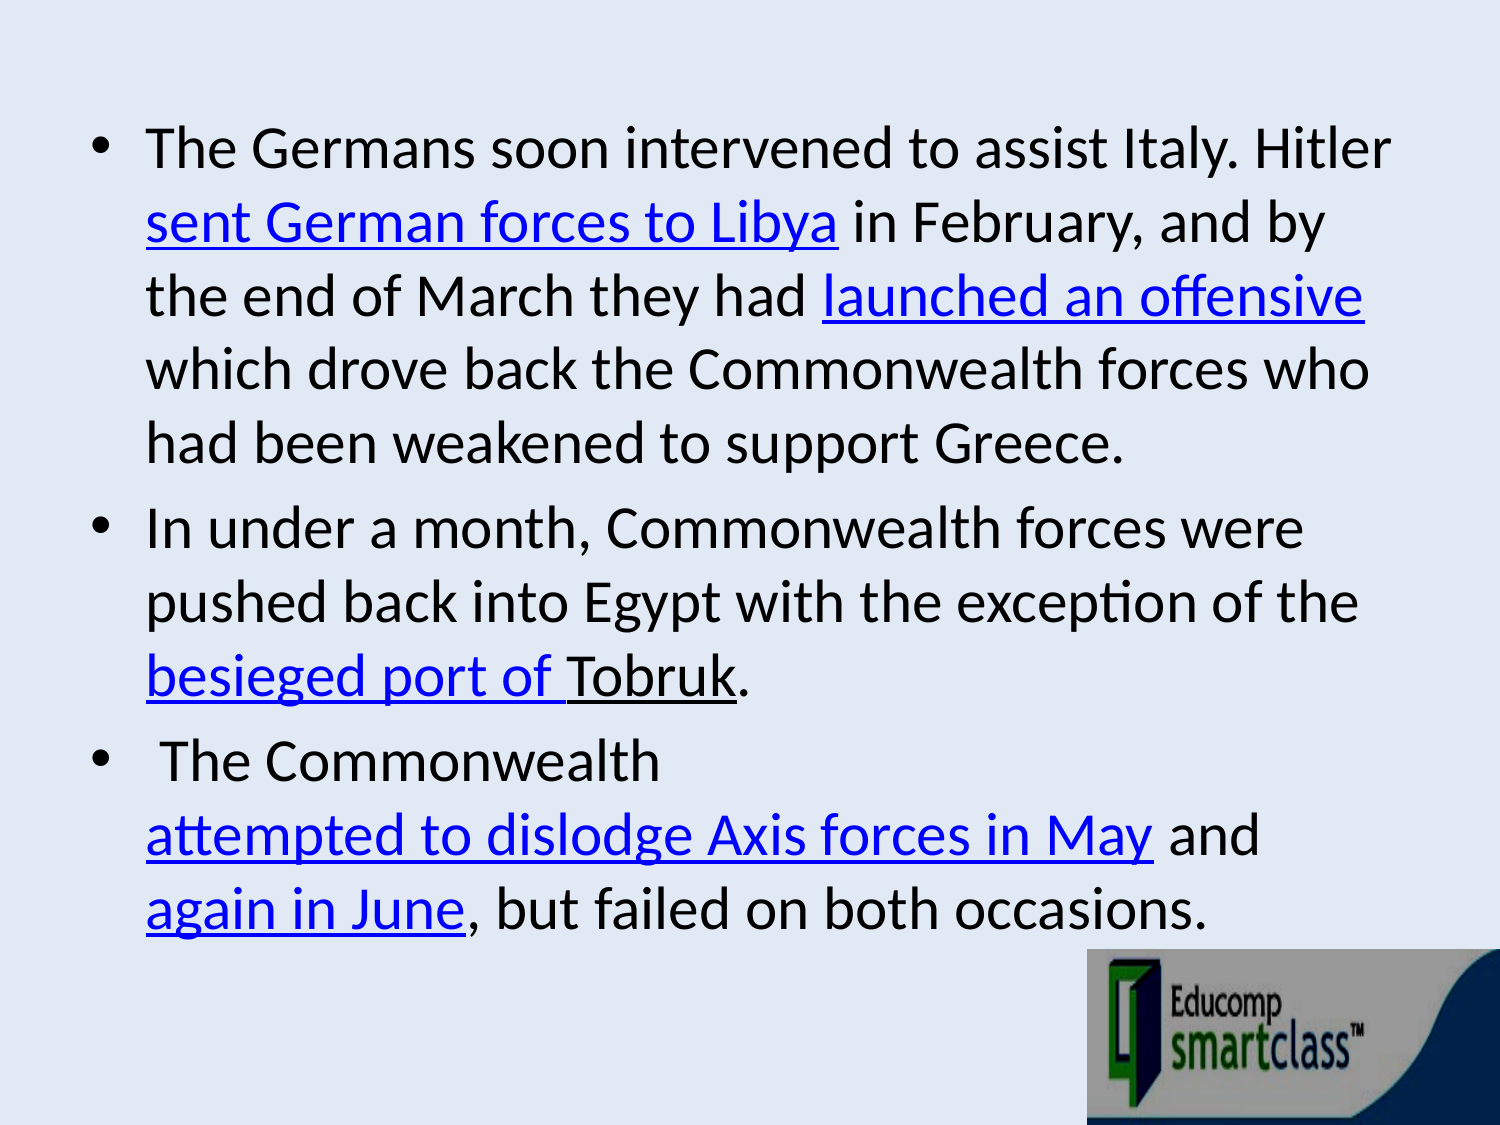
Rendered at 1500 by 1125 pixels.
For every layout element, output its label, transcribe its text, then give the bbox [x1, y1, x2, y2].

picture [1087, 949, 1500, 1125]
list The Germans soon intervened to assist Italy. Hitler sent German forces to Libya in February, and by the end of March they had launched an offensive which drove back the Commonwealth forces who had been weakened to support Greece. In under a month, Commonwealth forces were pushed back into Egypt with the exception of the besieged port of Tobruk. The Commonwealth attempted to dislodge Axis forces in May and again in June, but failed on both occasions. [75, 99, 1425, 1005]
